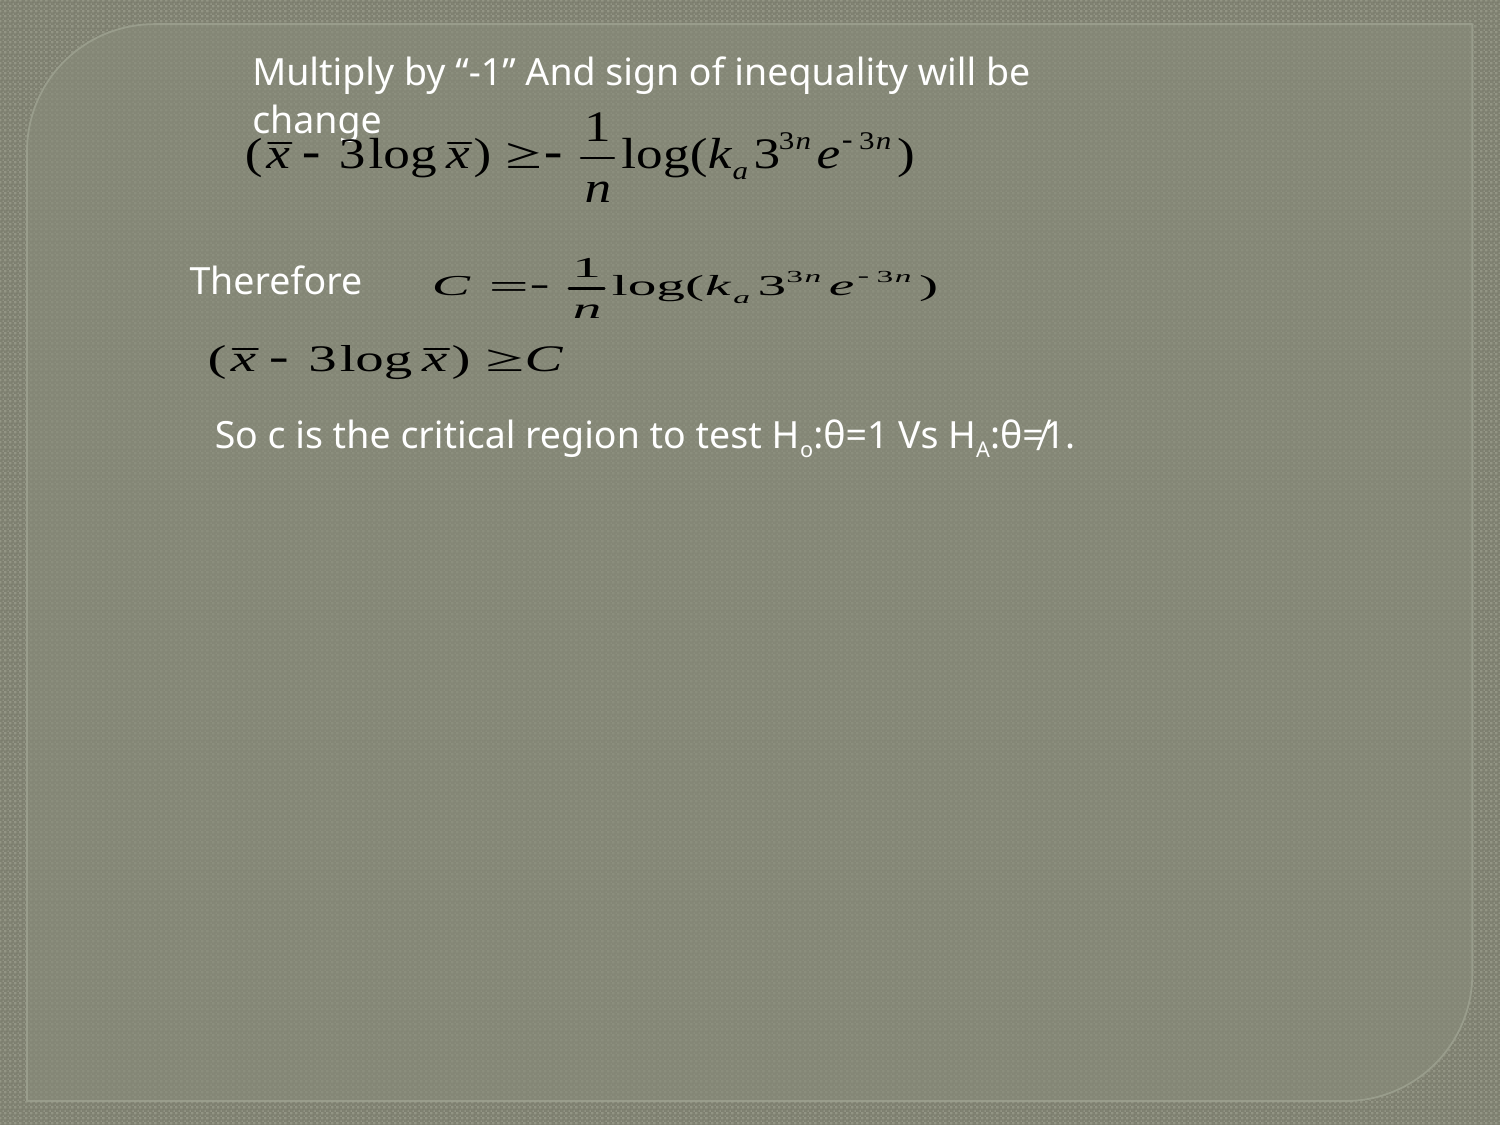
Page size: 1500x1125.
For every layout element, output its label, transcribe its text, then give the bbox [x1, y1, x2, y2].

text_box Multiply by “-1” And sign of inequality will be change [237, 37, 1088, 149]
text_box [199, 337, 576, 388]
text_box Therefore [174, 249, 388, 310]
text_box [237, 99, 926, 213]
text_box So c is the critical region to test Ho:θ=1 Vs HA:θ≠1. [200, 399, 1200, 470]
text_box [424, 249, 951, 326]
